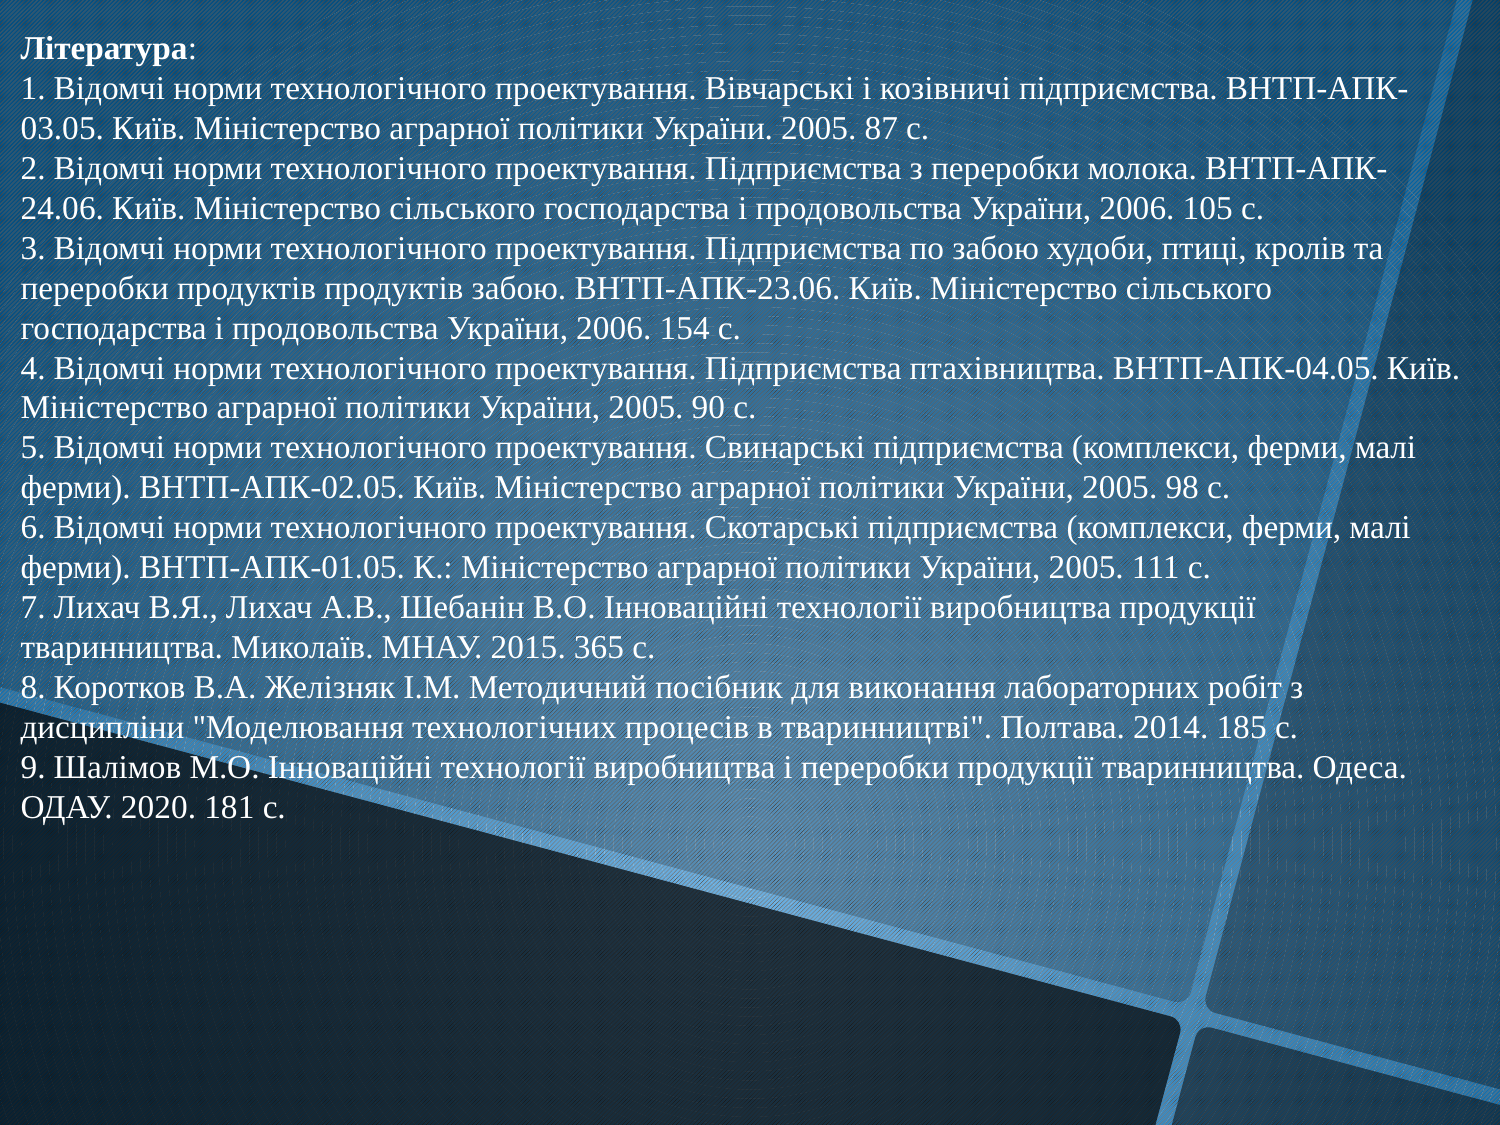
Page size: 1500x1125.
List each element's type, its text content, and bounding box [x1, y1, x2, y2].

text_box Література: 1. Відомчі норми технологічного проектування. Вівчарські і козівничі підприємства. ВНТП-АПК-03.05. Київ. Міністерство аграрної політики України. 2005. 87 с. 2. Відомчі норми технологічного проектування. Підприємства з переробки молока. ВНТП-АПК-24.06. Київ. Міністерство сільського господарства і продовольства України, 2006. 105 с. 3. Відомчі норми технологічного проектування. Підприємства по забою худоби, птиці, кролів та переробки продуктів продуктів забою. ВНТП-АПК-23.06. Київ. Міністерство сільського господарства і продовольства України, 2006. 154 с. 4. Відомчі норми технологічного проектування. Підприємства птахівництва. ВНТП-АПК-04.05. Київ. Міністерство аграрної політики України, 2005. 90 с. 5. Відомчі норми технологічного проектування. Свинарські підприємства (комплекси, ферми, малі ферми). ВНТП-АПК-02.05. Київ. Міністерство аграрної політики України, 2005. 98 с. 6. Відомчі норми технологічного проектування. Скотарські підприємства (комплекси, ферми, малі ферми). ВНТП-АПК-01.05. К.: Міністерство аграрної політики України, 2005. 111 с. 7. Лихач В.Я., Лихач А.В., Шебанін В.О. Інноваційні технології виробництва продукції тваринництва. Миколаїв. МНАУ. 2015. 365 с. 8. Коротков В.А. Желізняк І.М. Методичний посібник для виконання лабораторних робіт з дисципліни "Моделювання технологічних процесів в тваринництві". Полтава. 2014. 185 с. 9. Шалімов М.О. Інноваційні технології виробництва і переробки продукції тваринництва. Одеса. ОДАУ. 2020. 181 с. [5, 19, 1483, 833]
